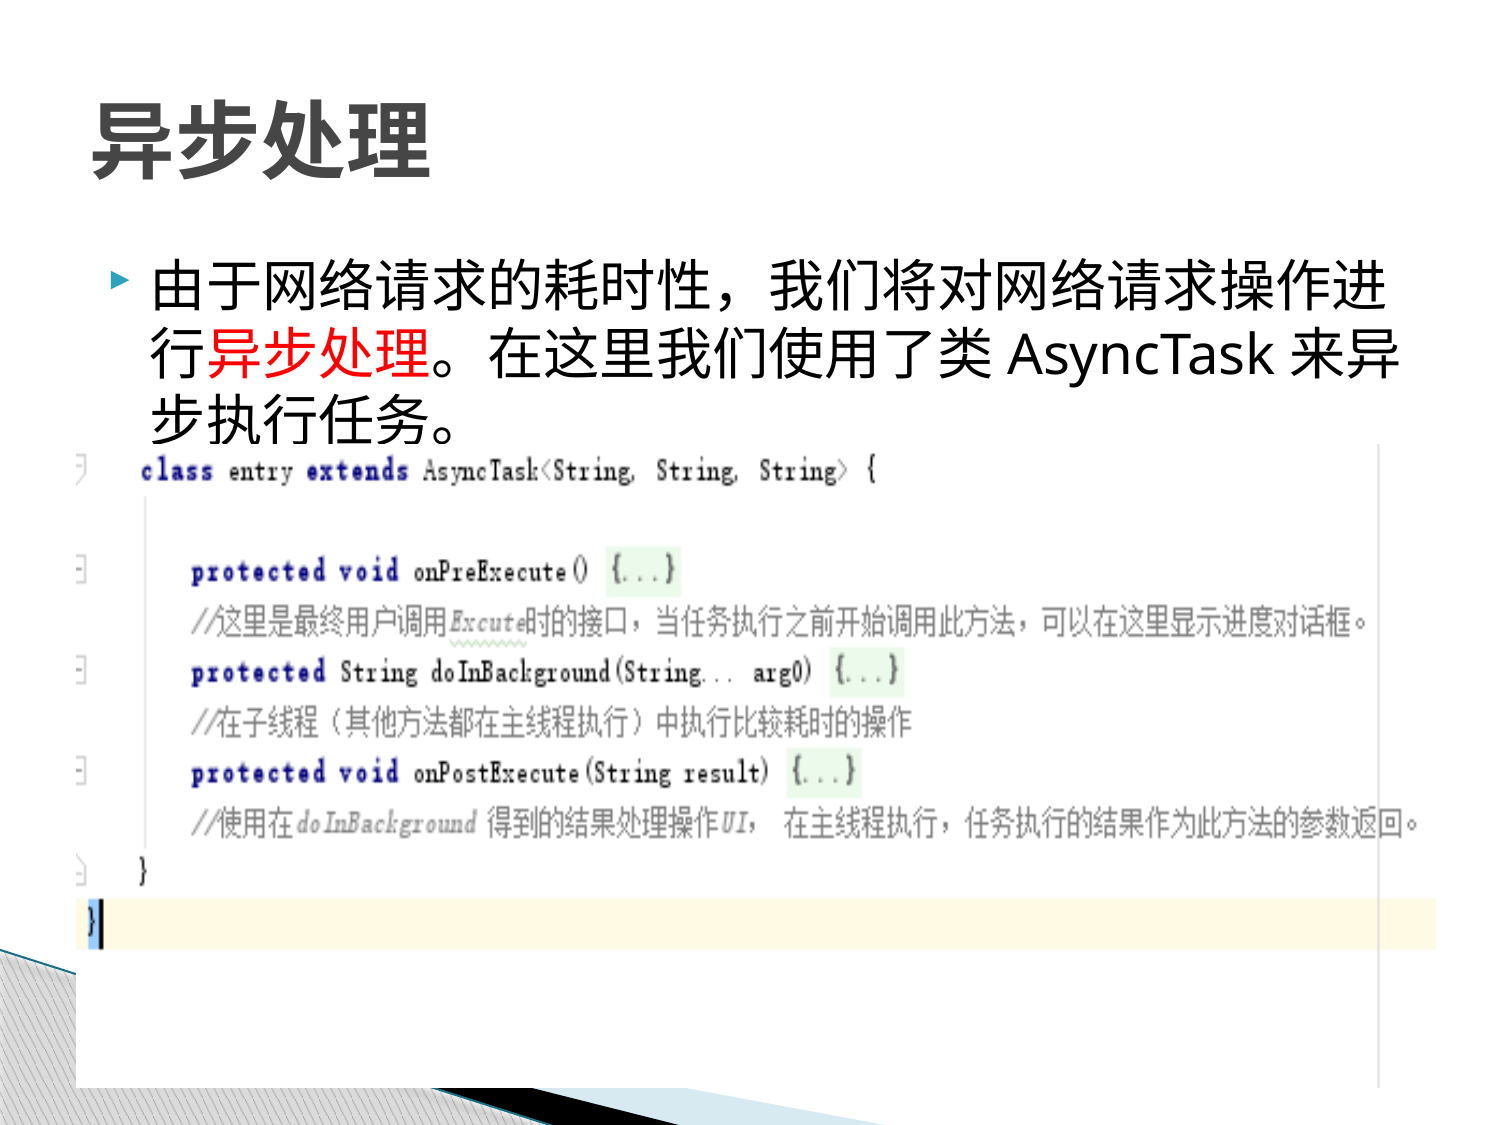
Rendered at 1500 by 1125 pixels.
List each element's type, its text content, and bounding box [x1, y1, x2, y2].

picture [76, 444, 1436, 1088]
list 由于网络请求的耗时性，我们将对网络请求操作进行异步处理。在这里我们使用了类AsyncTask来异步执行任务。 [75, 243, 1425, 445]
title 异步处理 [75, 45, 1425, 233]
